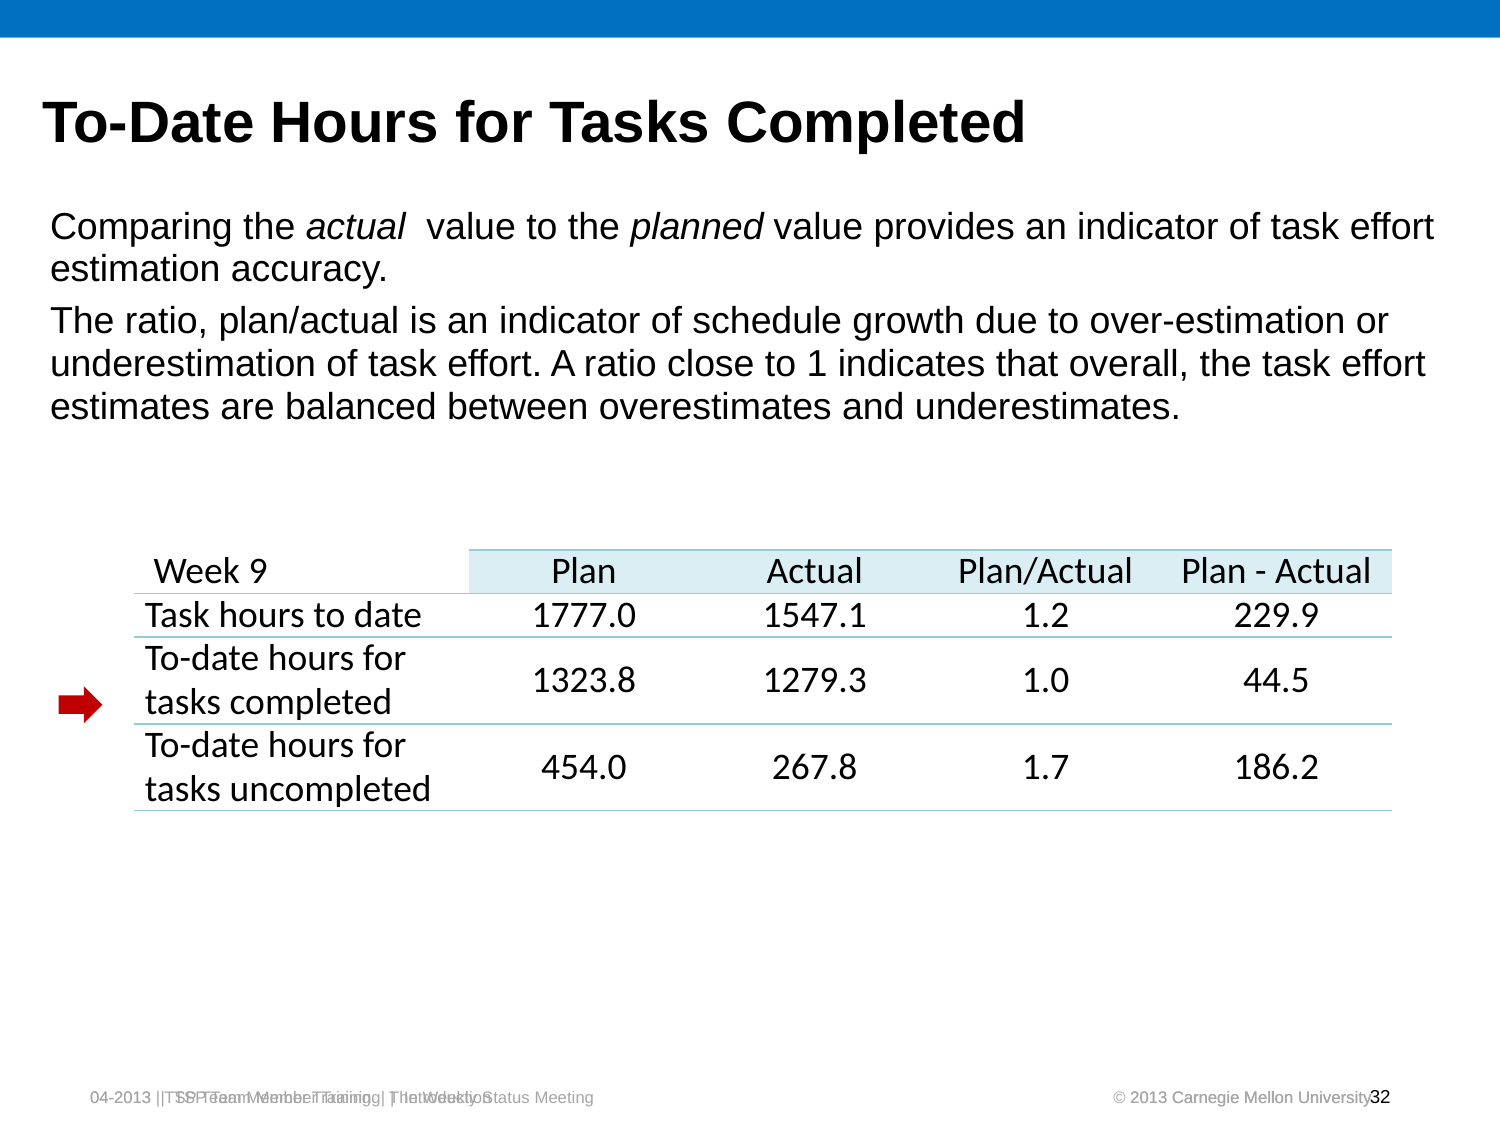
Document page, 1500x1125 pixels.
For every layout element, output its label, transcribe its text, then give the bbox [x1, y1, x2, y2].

table_cell To-date hours for tasks uncompleted [134, 725, 469, 810]
table_cell 186.2 [1161, 725, 1392, 810]
table_cell 229.9 [1161, 594, 1392, 636]
table_header Plan [469, 551, 699, 593]
table_cell 454.0 [469, 725, 699, 810]
table_cell 44.5 [1161, 638, 1392, 723]
table_cell 1323.8 [469, 638, 699, 723]
table_cell 267.8 [699, 725, 930, 810]
table_header Actual [699, 551, 930, 593]
table_cell 1.7 [930, 725, 1161, 810]
table_header Plan - Actual [1161, 551, 1392, 593]
table_cell To-date hours for tasks completed [134, 638, 469, 723]
title To-Date Hours for Tasks Completed [41, 97, 1438, 155]
table_cell Task hours to date [134, 594, 469, 636]
table_cell 1.0 [930, 638, 1161, 723]
text_box [58, 686, 103, 724]
table_header Plan/Actual [930, 551, 1161, 593]
table_cell 1279.3 [699, 638, 930, 723]
table_header Week 9 [134, 550, 469, 593]
table_cell 1777.0 [469, 594, 699, 636]
table_cell 1.2 [930, 594, 1161, 636]
list Comparing the actual value to the planned value provides an indicator of task effort estimation accuracy. The ratio, plan/actual is an indicator of schedule growth due to over-estimation or underestimation of task effort. A ratio close to 1 indicates that overall, the task effort estimates are balanced between overestimates and underestimates. [49, 204, 1438, 497]
table_cell 1547.1 [699, 594, 930, 636]
